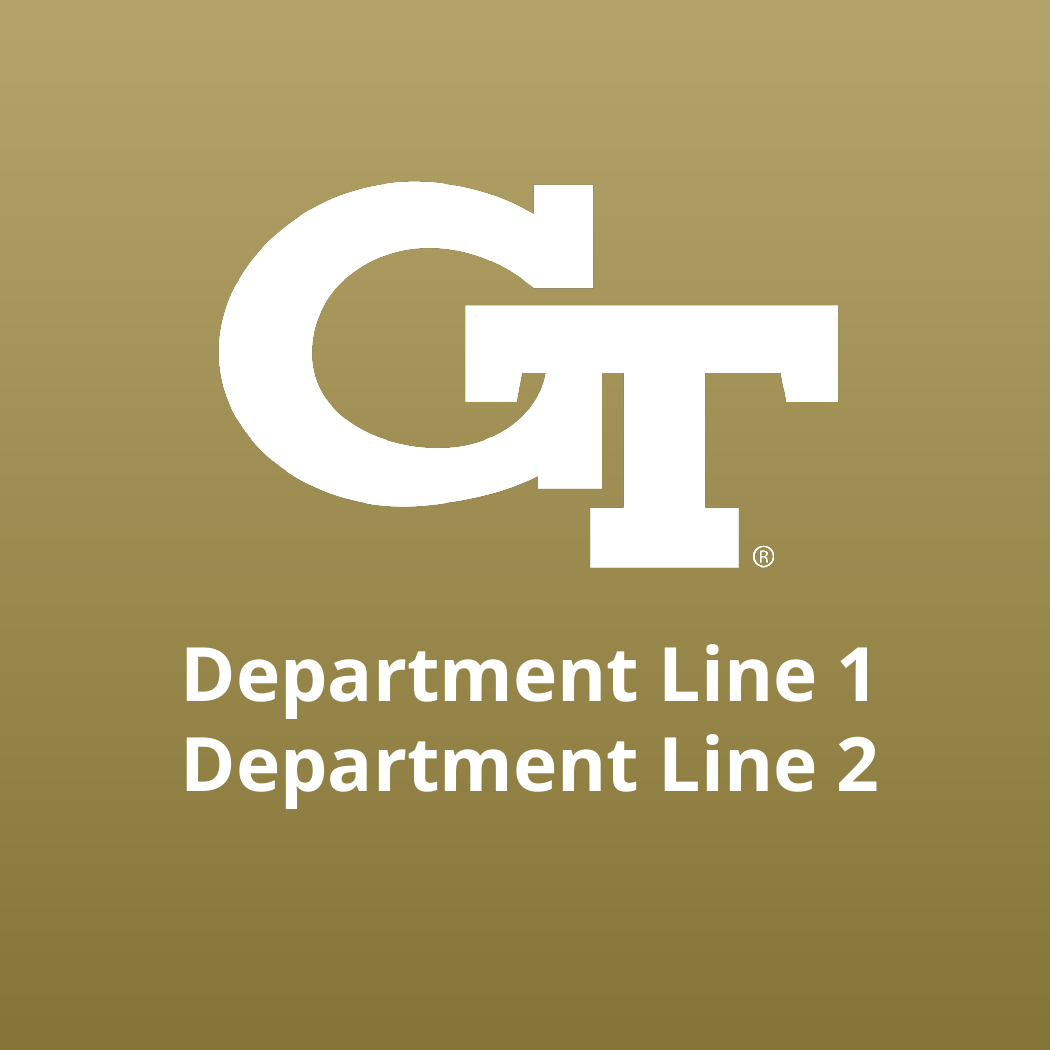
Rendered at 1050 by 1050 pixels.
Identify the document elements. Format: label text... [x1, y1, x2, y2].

text_box Department Line 1 Department Line 2 [73, 619, 987, 815]
picture [163, 119, 893, 619]
